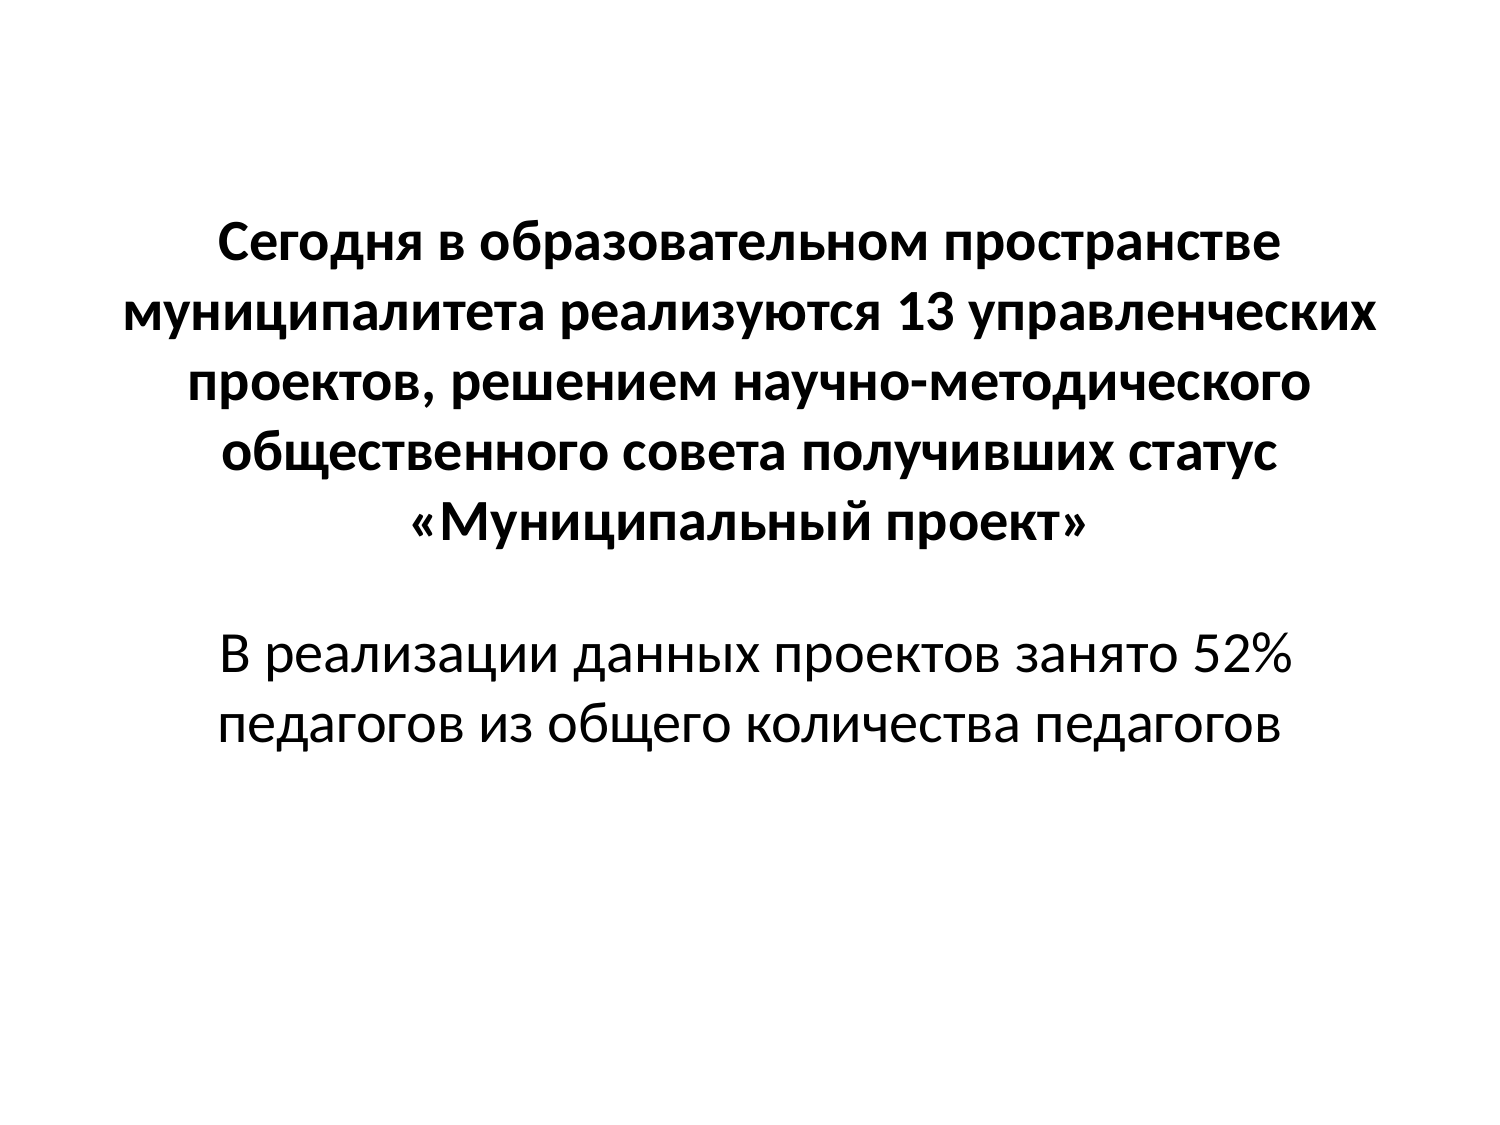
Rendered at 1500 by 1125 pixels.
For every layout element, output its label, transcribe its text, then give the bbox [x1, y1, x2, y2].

title Сегодня в образовательном пространстве муниципалитета реализуются 13 управленческих проектов, решением научно-методического общественного совета получивших статус «Муниципальный проект» В реализации данных проектов занято 52% педагогов из общего количества педагогов [64, 19, 1436, 1000]
